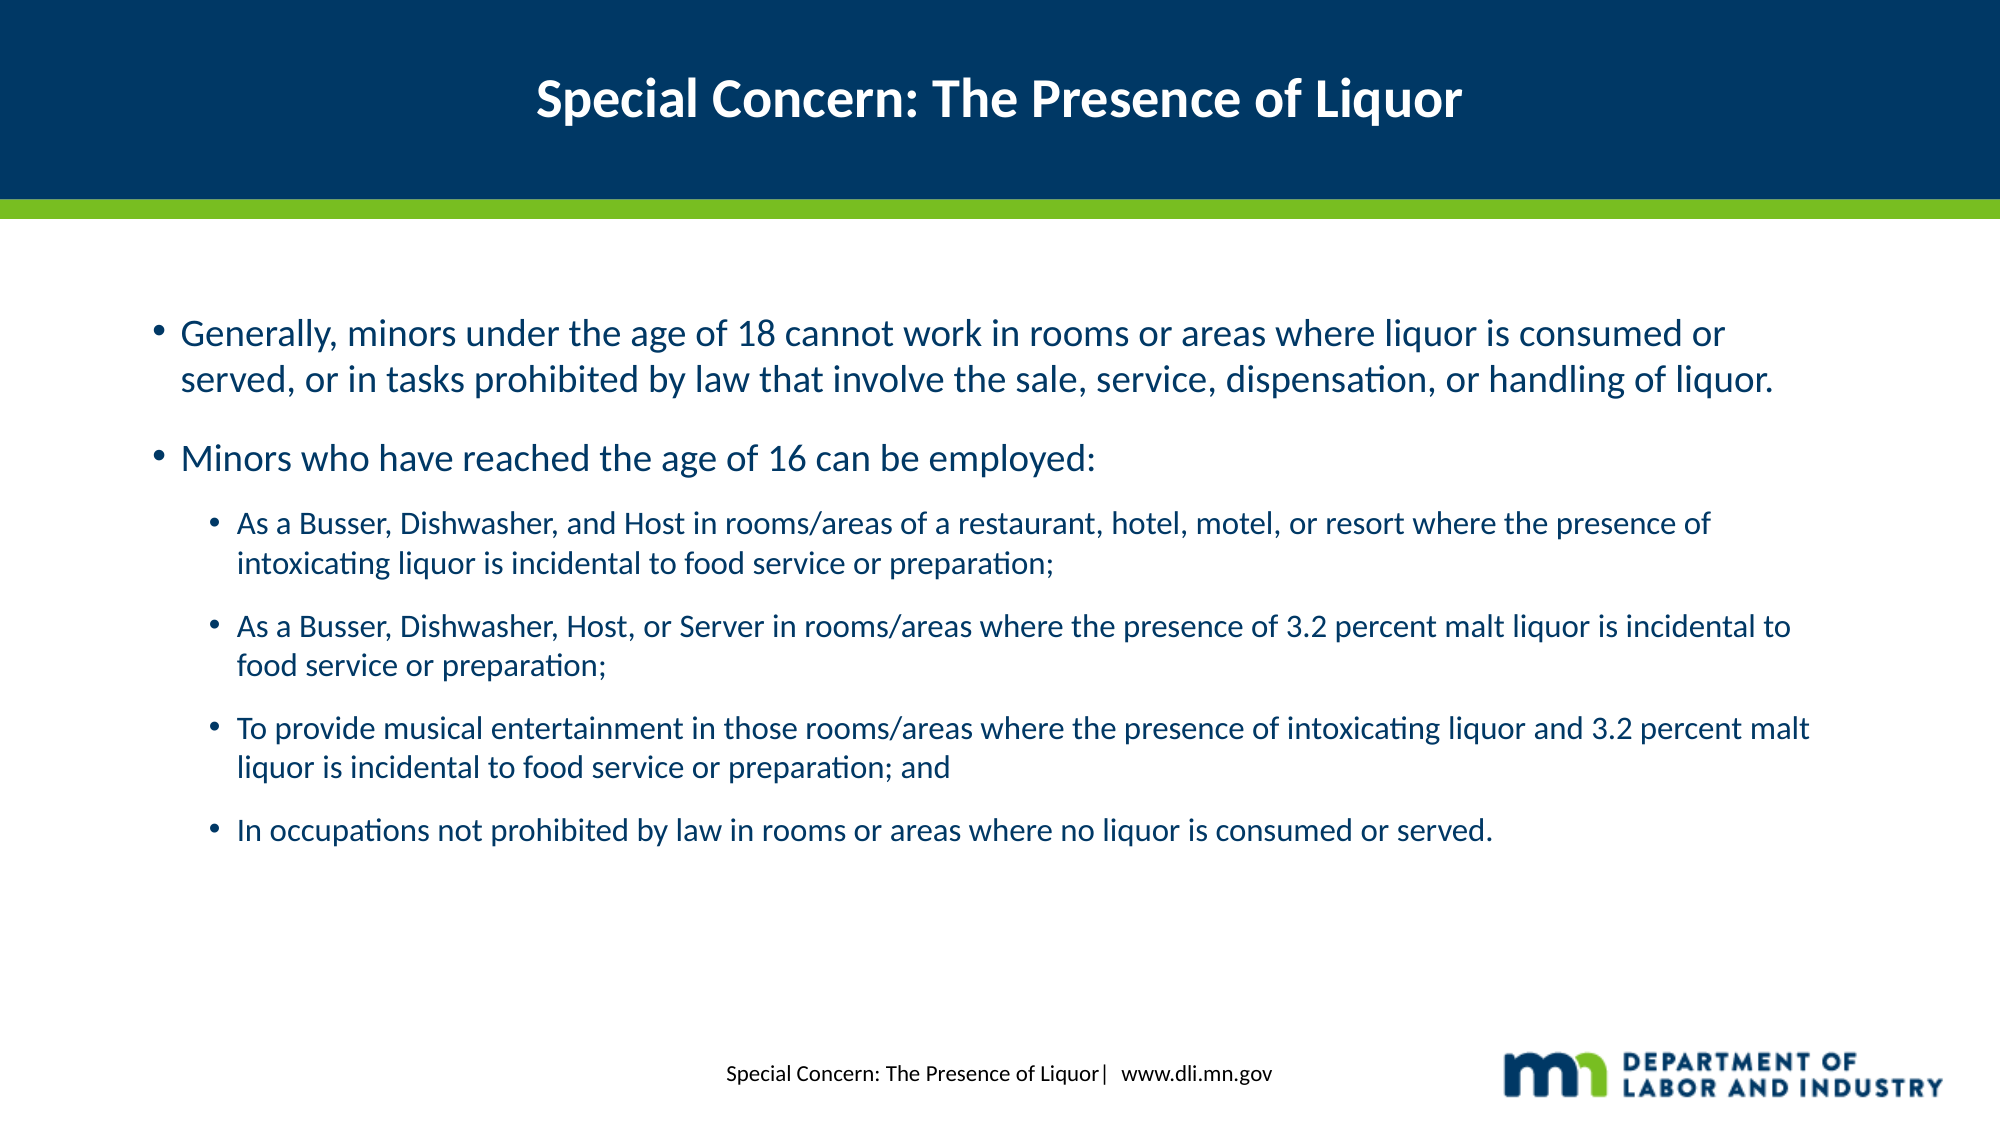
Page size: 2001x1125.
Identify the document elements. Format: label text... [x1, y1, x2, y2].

list Generally, minors under the age of 18 cannot work in rooms or areas where liquor is consumed or served, or in tasks prohibited by law that involve the sale, service, dispensation, or handling of liquor. Minors who have reached the age of 16 can be employed: As a Busser, Dishwasher, and Host in rooms/areas of a restaurant, hotel, motel, or resort where the presence of intoxicating liquor is incidental to food service or preparation; As a Busser, Dishwasher, Host, or Server in rooms/areas where the presence of 3.2 percent malt liquor is incidental to food service or preparation; To provide musical entertainment in those rooms/areas where the presence of intoxicating liquor and 3.2 percent malt liquor is incidental to food service or preparation; and In occupations not prohibited by law in rooms or areas where no liquor is consumed or served. [137, 299, 1863, 1014]
footer Special Concern: The Presence of Liquor| www.dli.mn.gov [541, 1042, 1459, 1103]
title Special Concern: The Presence of Liquor [0, 0, 2000, 200]
picture [1488, 1027, 1963, 1124]
